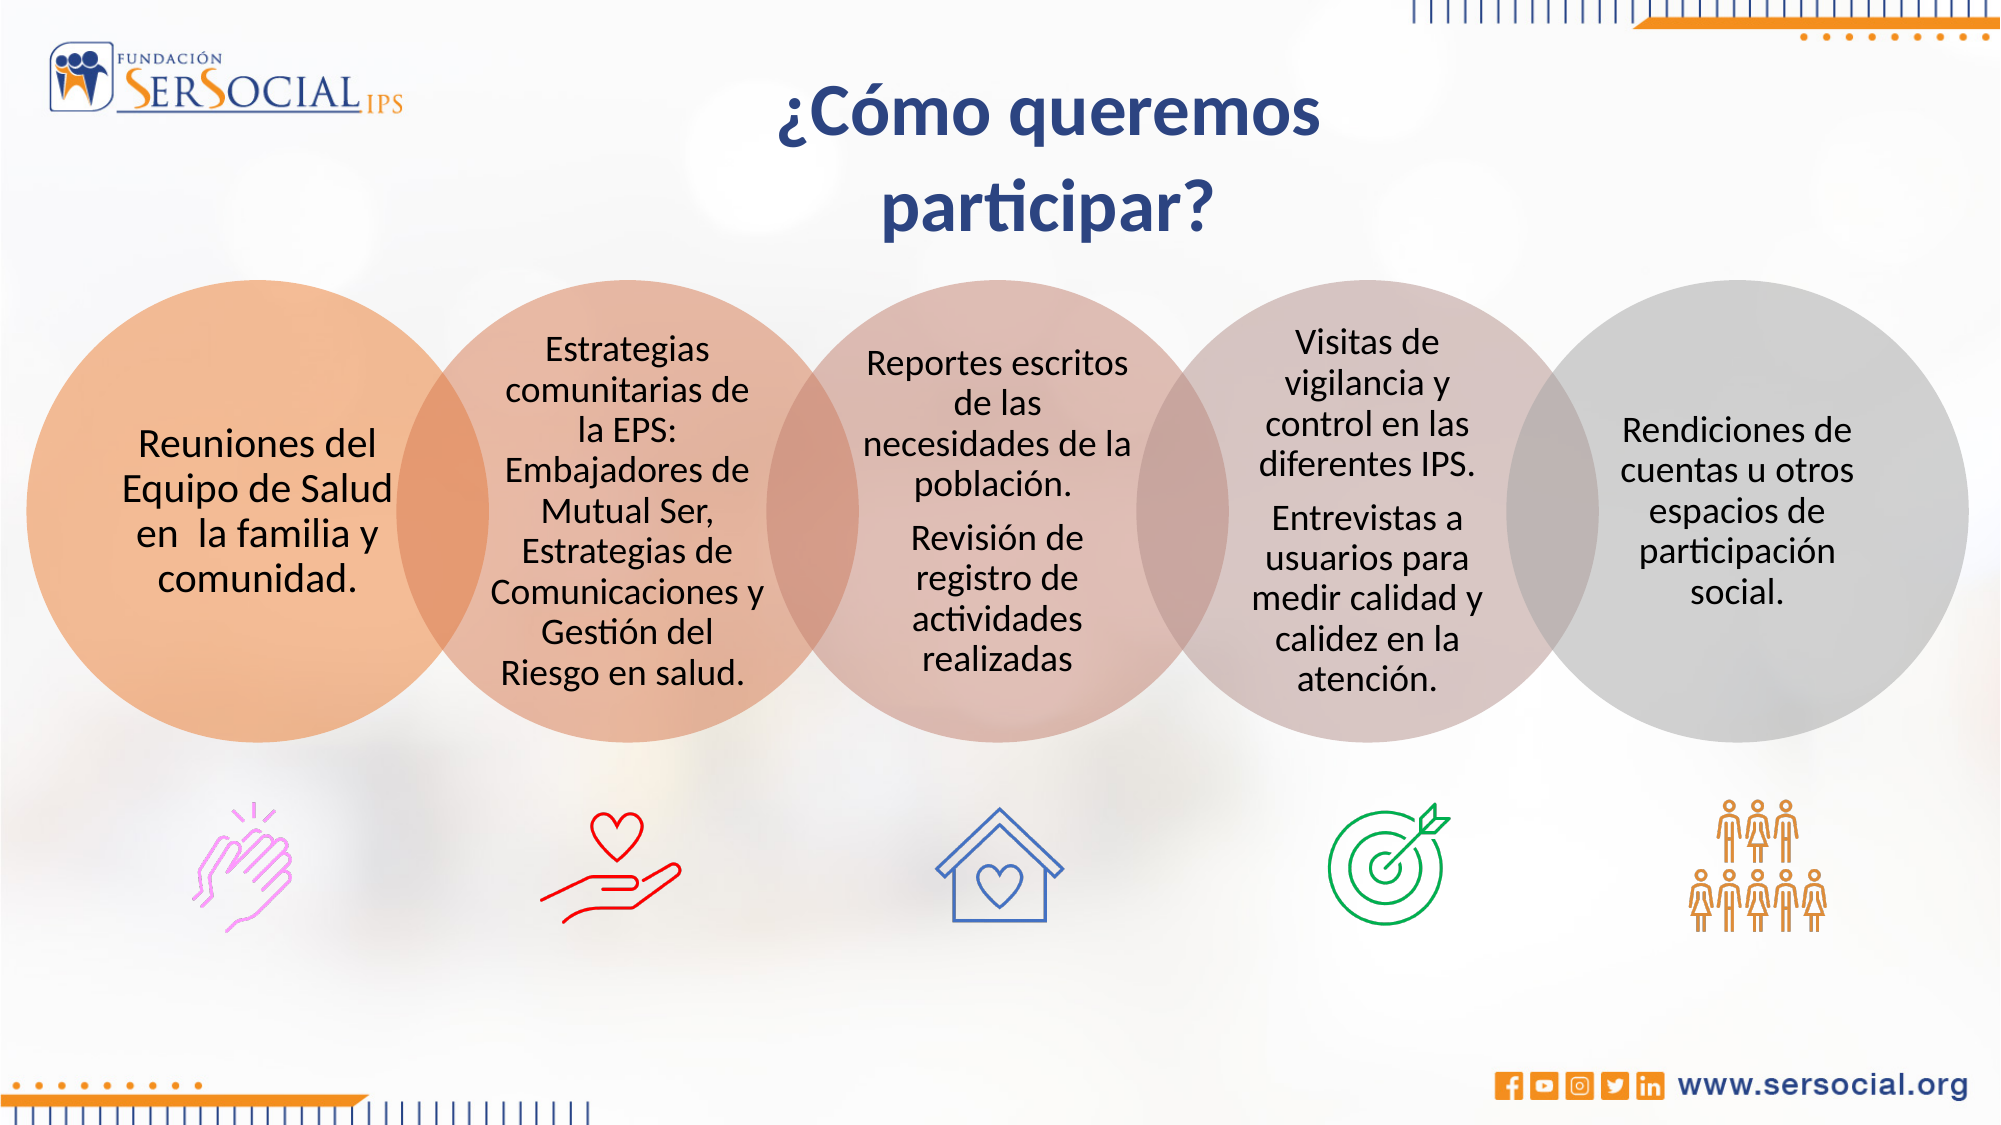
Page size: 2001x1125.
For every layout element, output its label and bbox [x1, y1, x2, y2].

text_box [26, 232, 1969, 791]
picture [0, 0, 2000, 1125]
